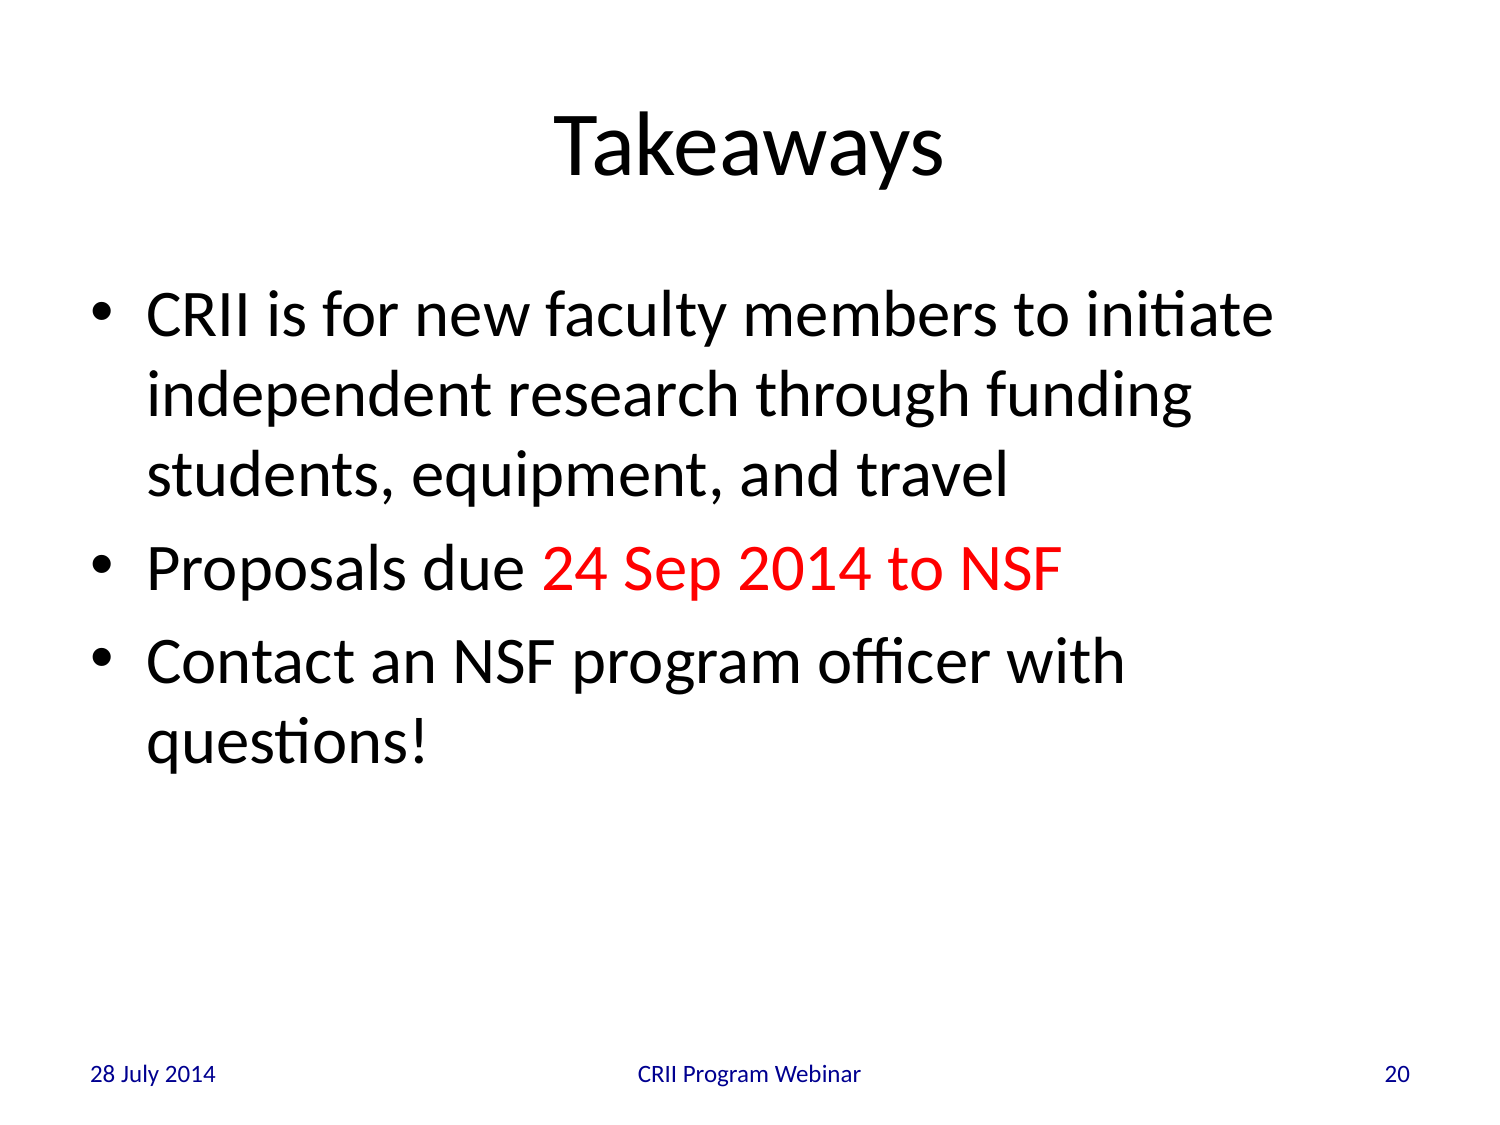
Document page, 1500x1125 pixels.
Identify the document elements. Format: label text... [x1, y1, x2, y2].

list CRII is for new faculty members to initiate independent research through funding students, equipment, and travel Proposals due 24 Sep 2014 to NSF Contact an NSF program officer with questions! [75, 262, 1425, 1005]
slide_number 20 [1074, 1042, 1425, 1103]
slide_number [75, 1042, 425, 1103]
title Takeaways [75, 45, 1425, 233]
footer CRII Program Webinar [512, 1042, 988, 1103]
